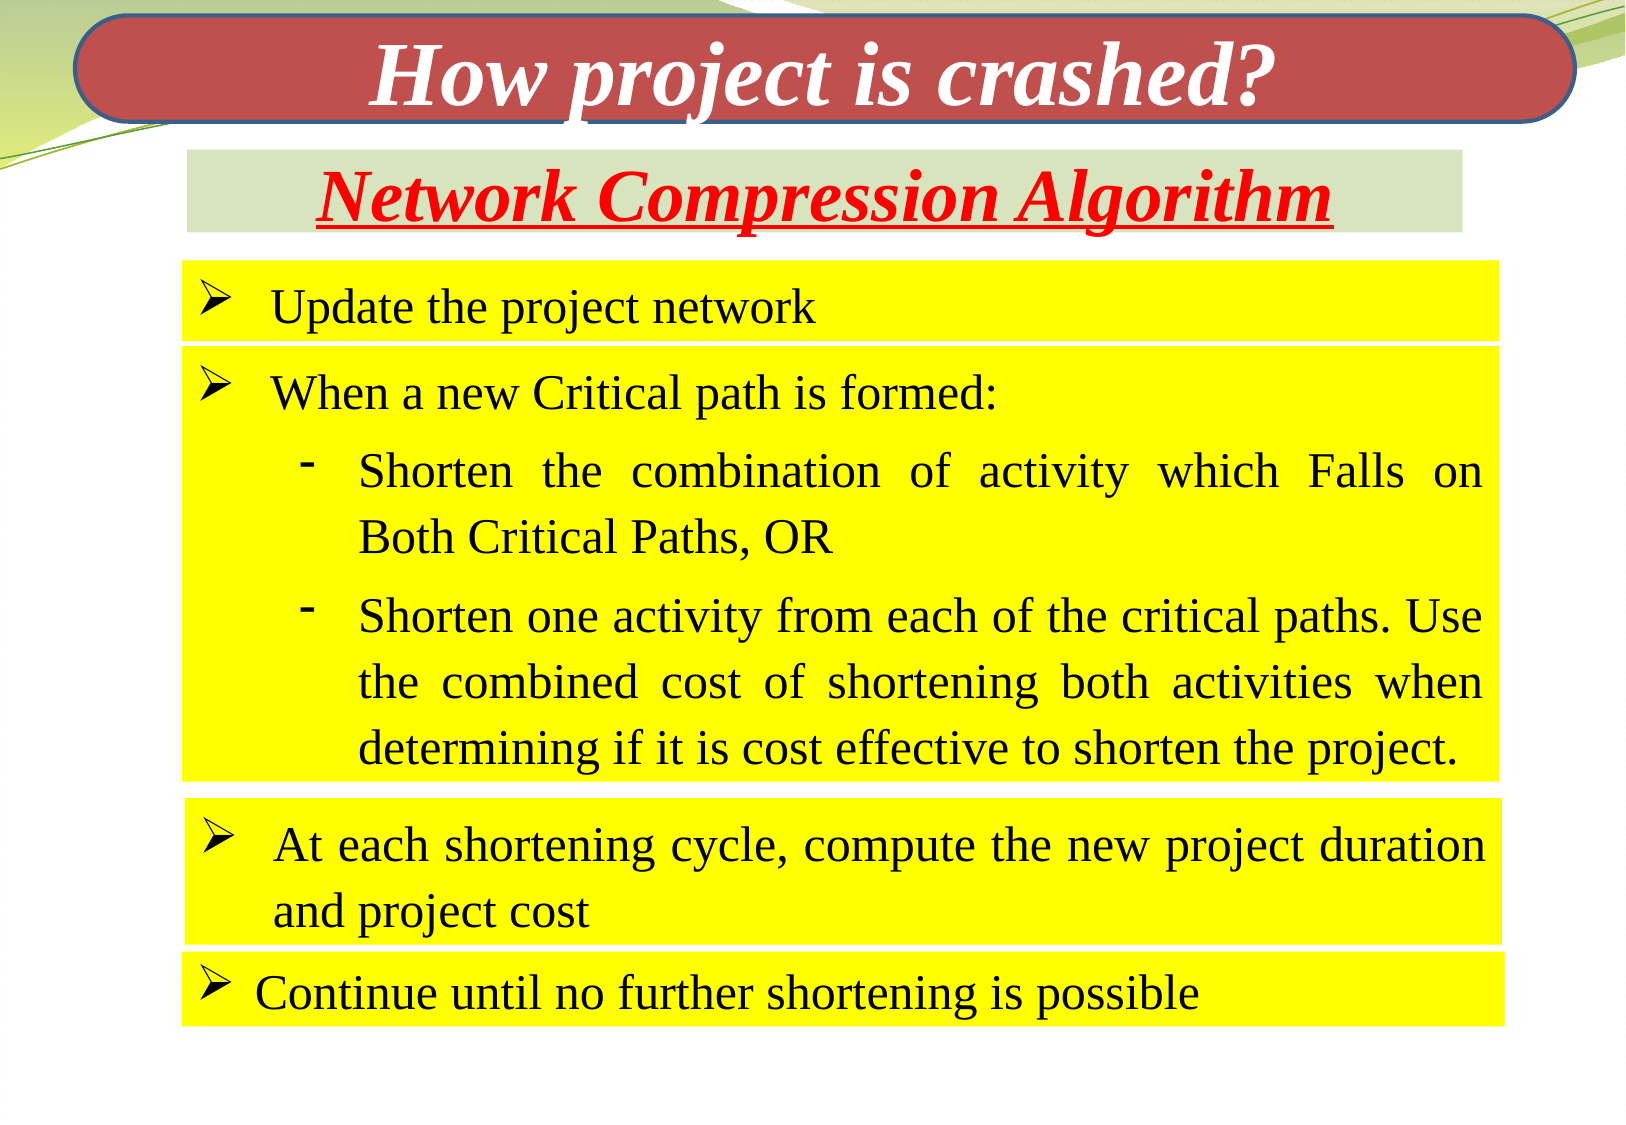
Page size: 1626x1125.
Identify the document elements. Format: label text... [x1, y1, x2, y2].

text_box Continue until no further shortening is possible [181, 951, 1505, 1027]
text_box At each shortening cycle, compute the new project duration and project cost [184, 798, 1502, 945]
text_box Update the project network [181, 260, 1499, 342]
text_box Network Compression Algorithm [187, 149, 1463, 233]
text_box When a new Critical path is formed: Shorten the combination of activity which Falls on Both Critical Paths, OR Shorten one activity from each of the critical paths. Use the combined cost of shortening both activities when determining if it is cost effective to shorten the project. [181, 346, 1499, 782]
text_box How project is crashed? [74, 15, 1575, 122]
